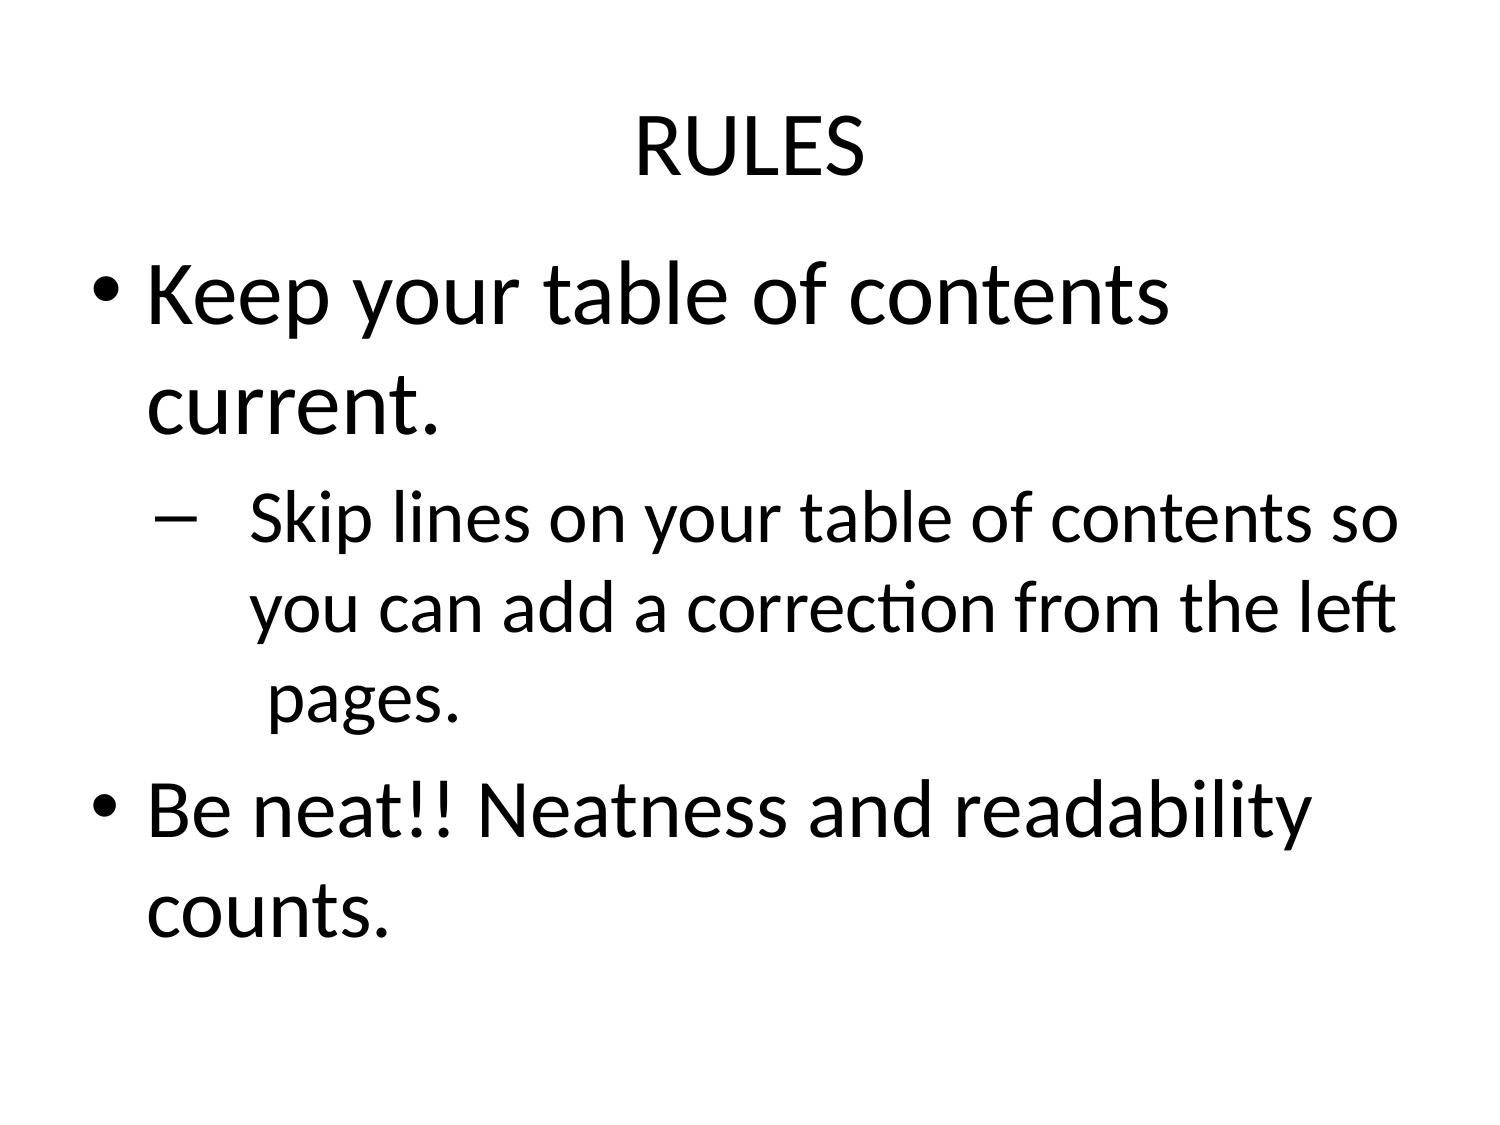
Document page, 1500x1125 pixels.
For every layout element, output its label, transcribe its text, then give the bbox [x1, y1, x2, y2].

list Keep your table of contents current. Skip lines on your table of contents so you can add a correction from the left pages. Be neat!! Neatness and readability counts. [75, 224, 1425, 1063]
title RULES [75, 45, 1425, 224]
